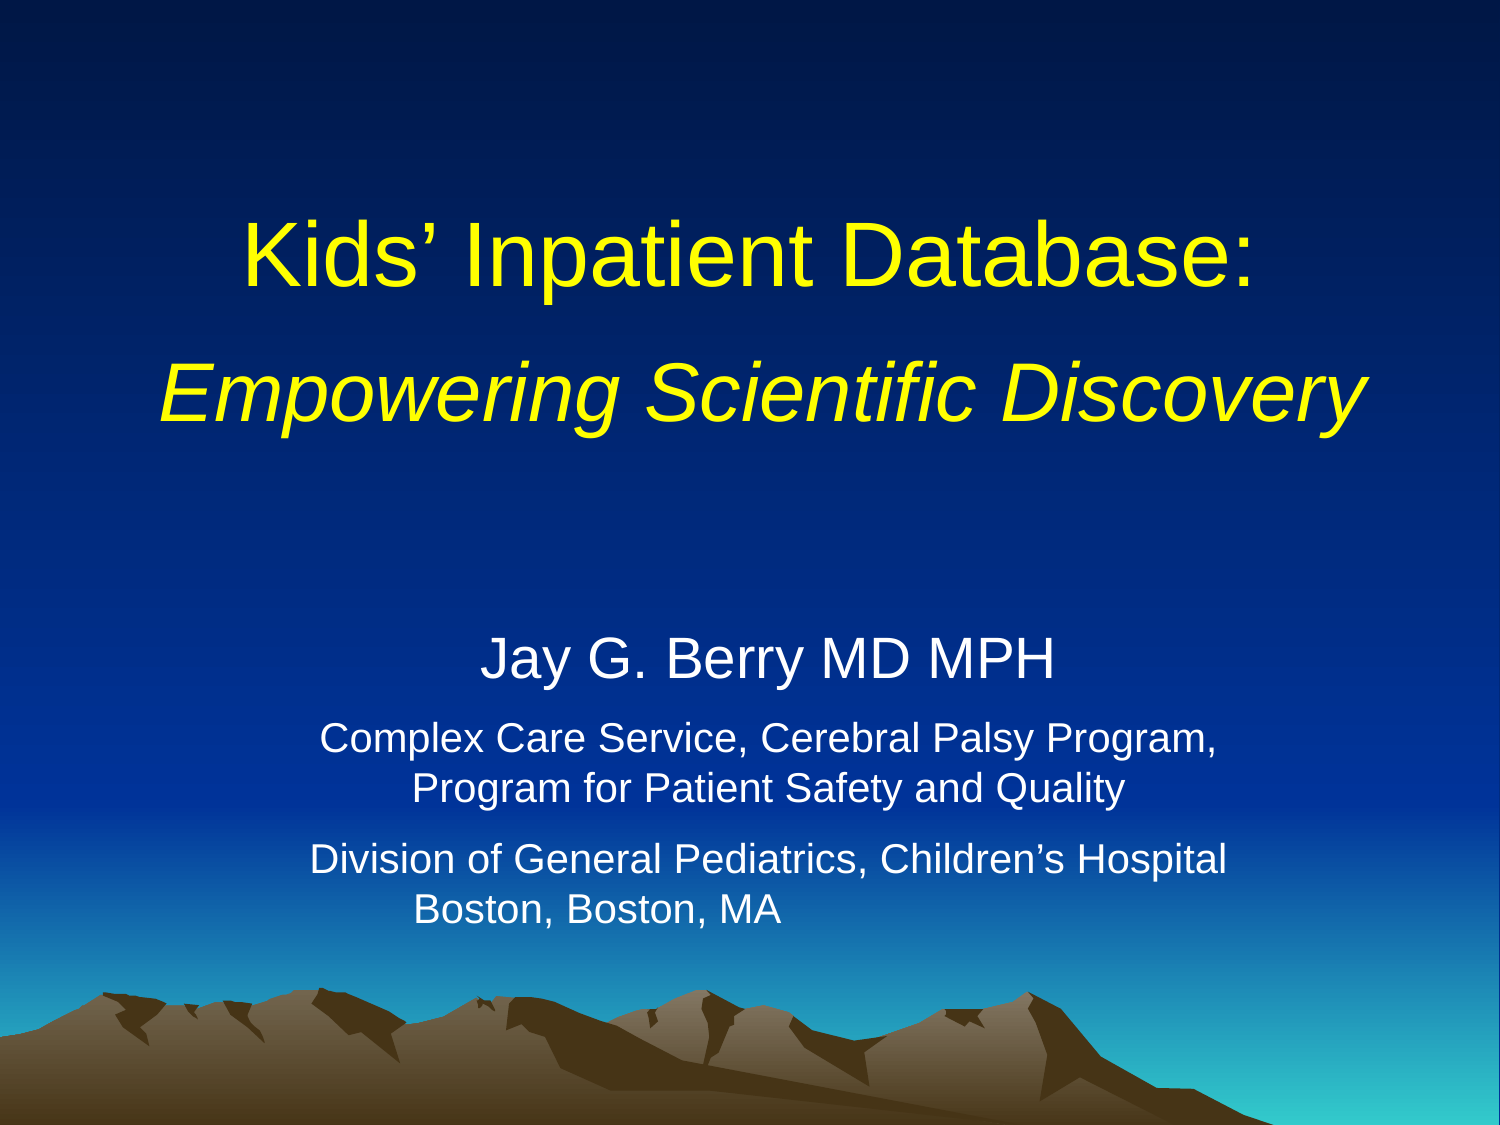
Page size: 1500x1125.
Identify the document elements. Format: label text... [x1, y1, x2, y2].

title Kids’ Inpatient Database: Empowering Scientific Discovery [74, 174, 1426, 461]
subtitle Jay G. Berry MD MPH Complex Care Service, Cerebral Palsy Program, Program for Patient Safety and Quality Division of General Pediatrics, Children’s Hospital Boston, Boston, MA [224, 612, 1313, 901]
